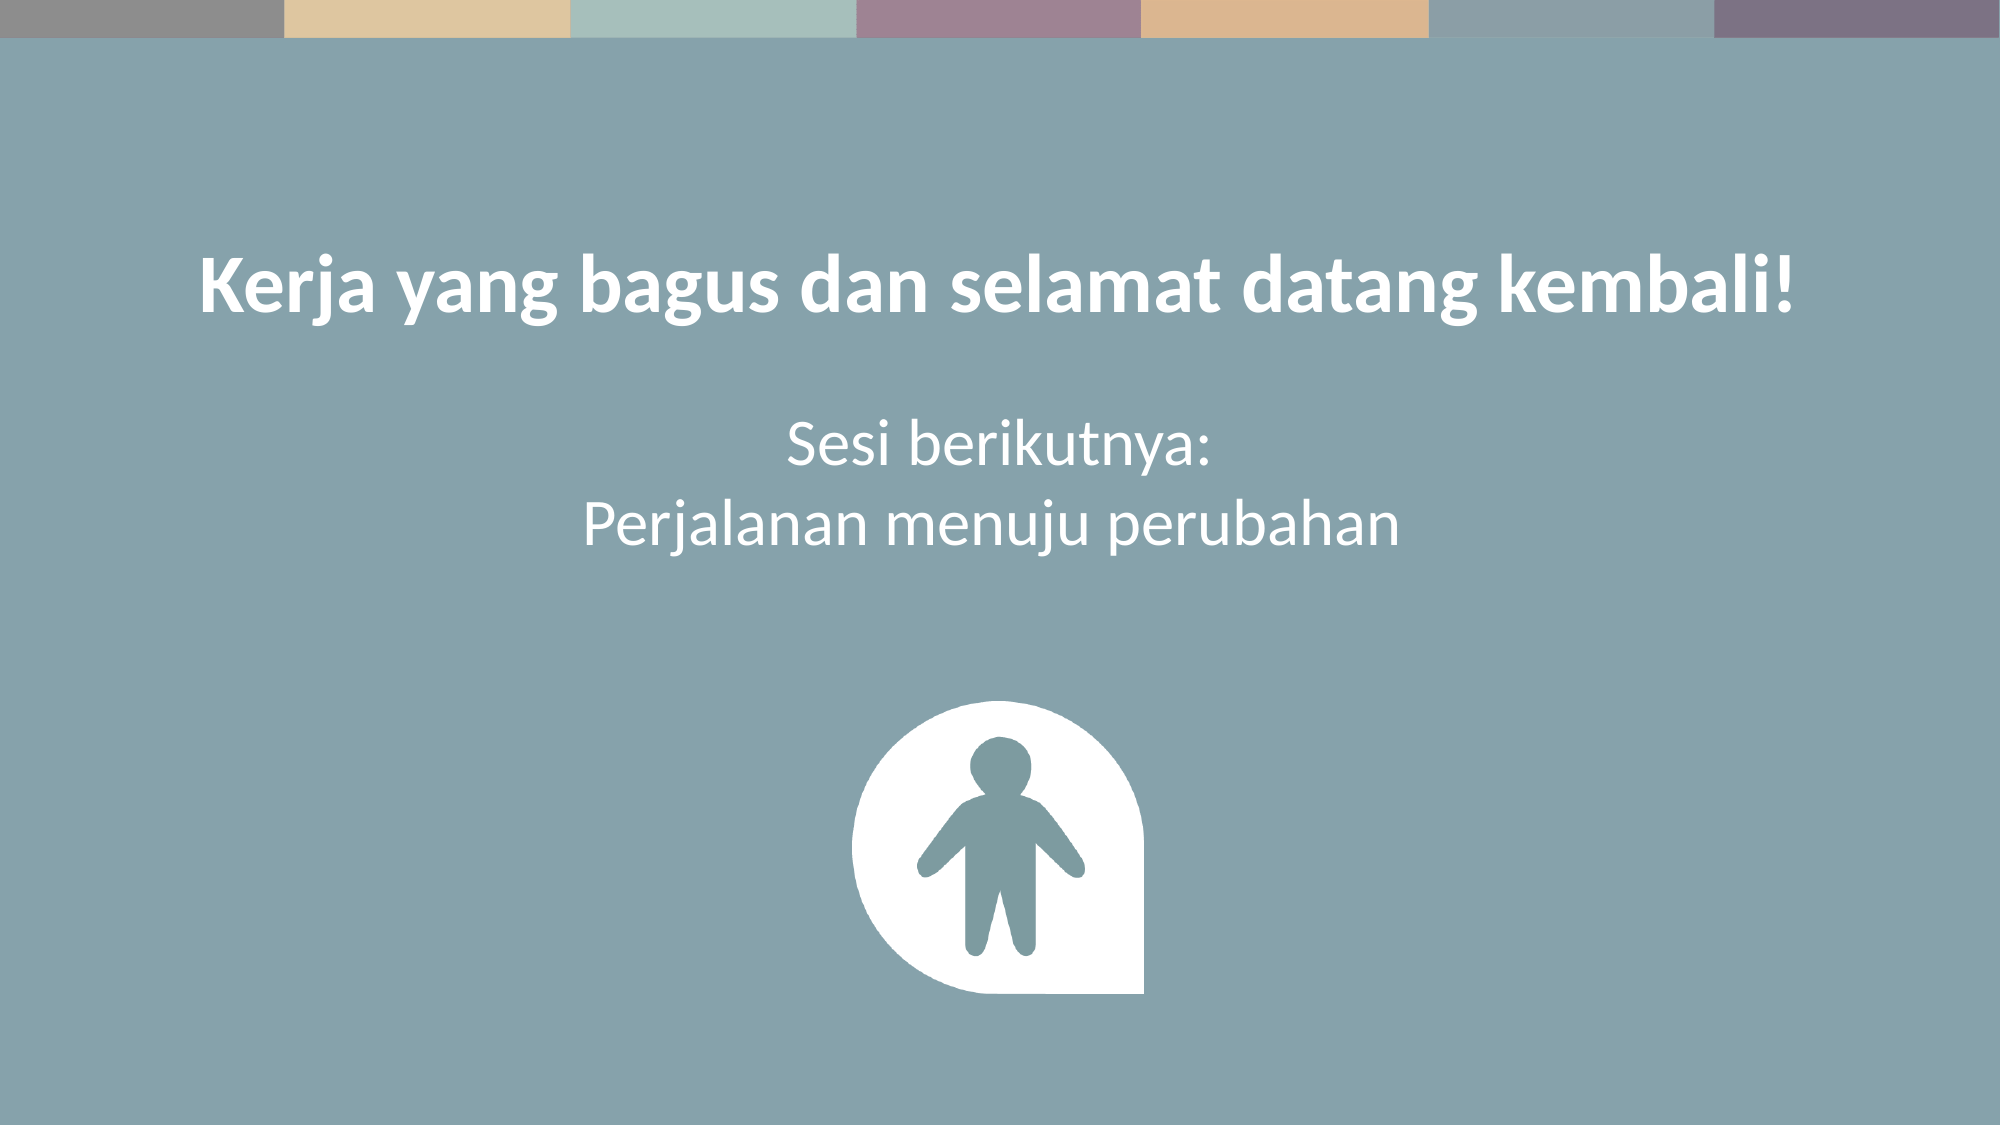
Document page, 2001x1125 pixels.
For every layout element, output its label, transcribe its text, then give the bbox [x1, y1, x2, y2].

picture [0, 0, 1999, 38]
text_box Kerja yang bagus dan selamat datang kembali! Sesi berikutnya: Perjalanan menuju perubahan [0, 131, 2000, 567]
picture [852, 701, 1144, 994]
